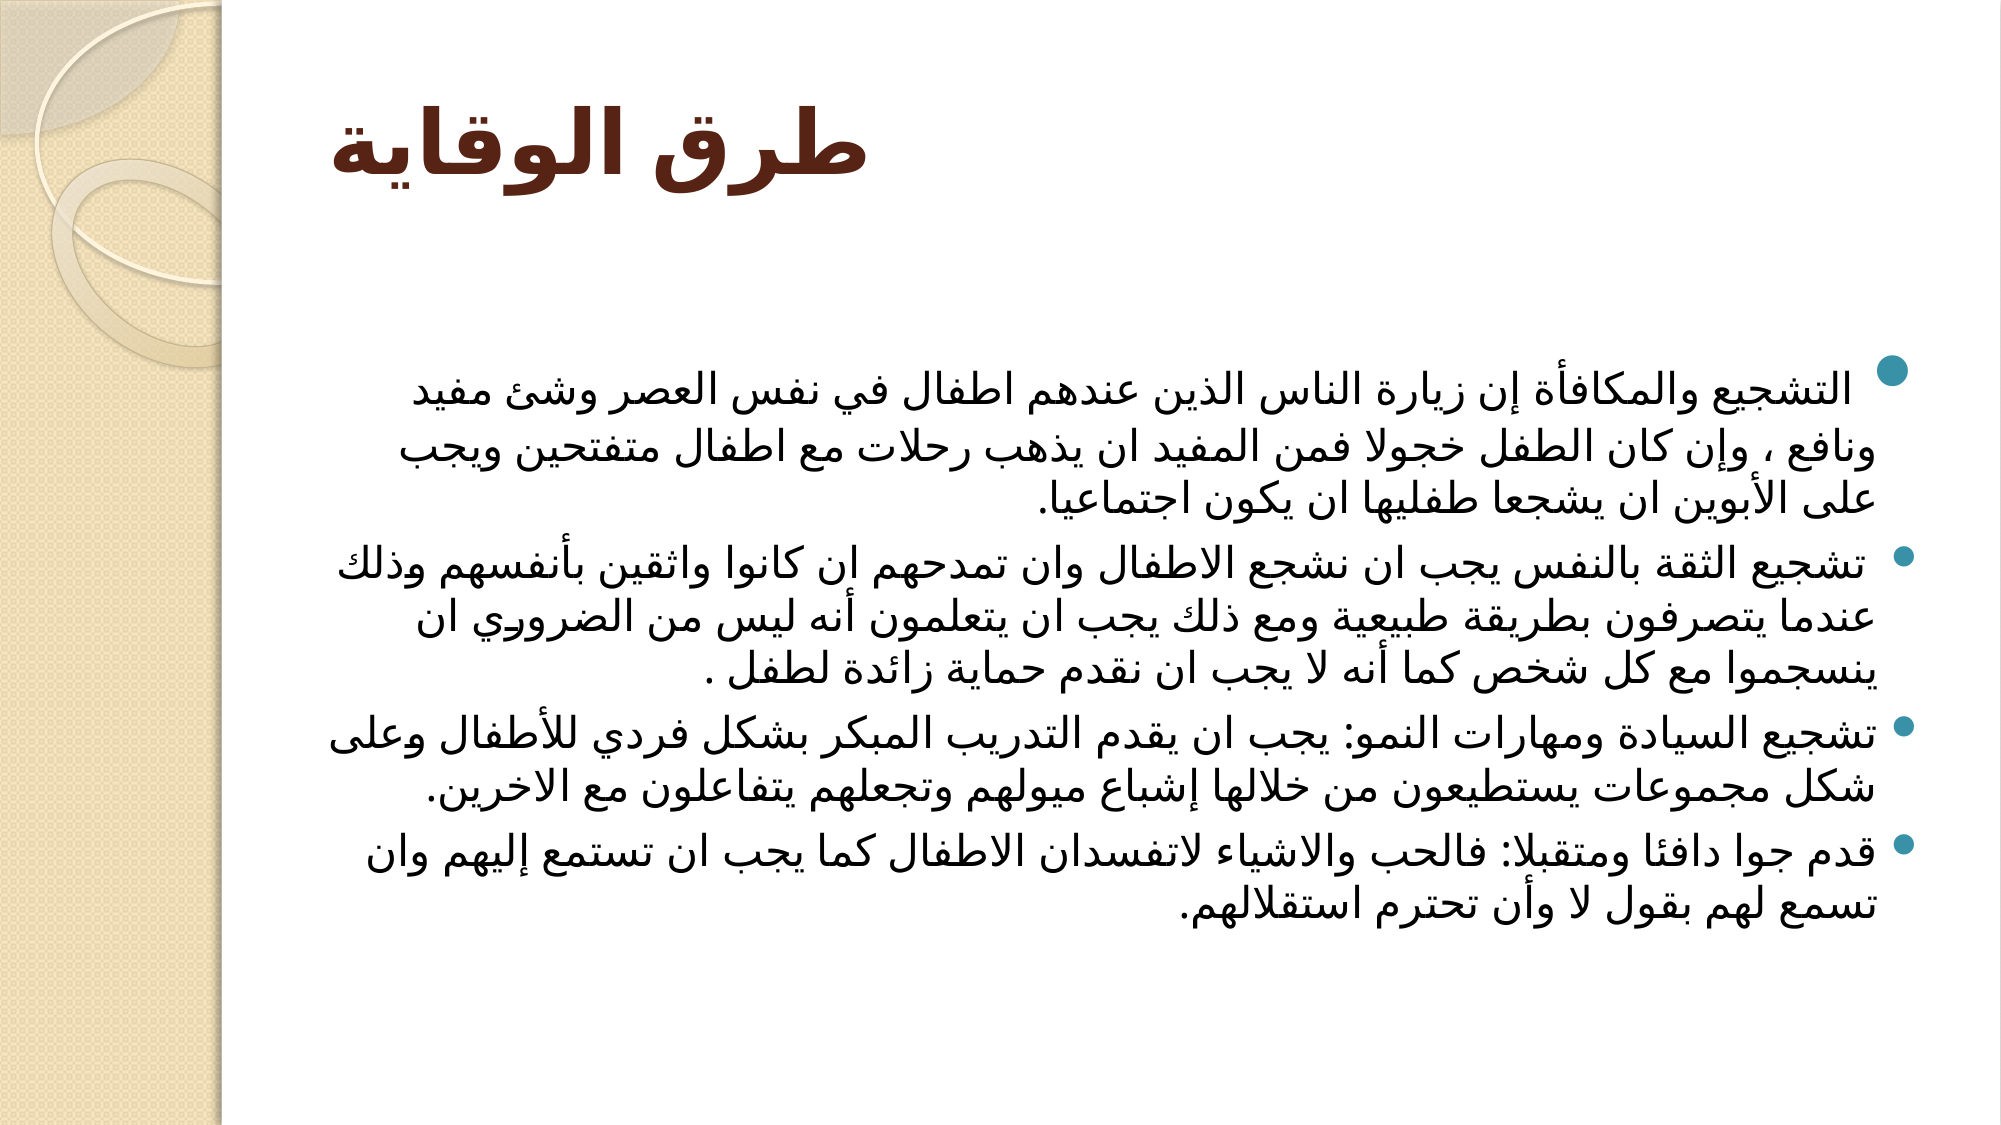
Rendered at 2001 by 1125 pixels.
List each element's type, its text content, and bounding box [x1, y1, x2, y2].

title طرق الوقاية [313, 45, 1954, 233]
list التشجيع والمكافأة إن زيارة الناس الذين عندهم اطفال في نفس العصر وشئ مفيد ونافع ، وإن كان الطفل خجولا فمن المفيد ان يذهب رحلات مع اطفال متفتحين ويجب على الأبوين ان يشجعا طفليها ان يكون اجتماعيا. تشجيع الثقة بالنفس يجب ان نشجع الاطفال وان تمدحهم ان كانوا واثقين بأنفسهم وذلك عندما يتصرفون بطريقة طبيعية ومع ذلك يجب ان يتعلمون أنه ليس من الضروري ان ينسجموا مع كل شخص كما أنه لا يجب ان نقدم حماية زائدة لطفل . تشجيع السيادة ومهارات النمو: يجب ان يقدم التدريب المبكر بشكل فردي للأطفال وعلى شكل مجموعات يستطيعون من خلالها إشباع ميولهم وتجعلهم يتفاعلون مع الاخرين. قدم جوا دافئا ومتقبلا: فالحب والاشياء لاتفسدان الاطفال كما يجب ان تستمع إليهم وان تسمع لهم بقول لا وأن تحترم استقلالهم. [313, 237, 1954, 1025]
